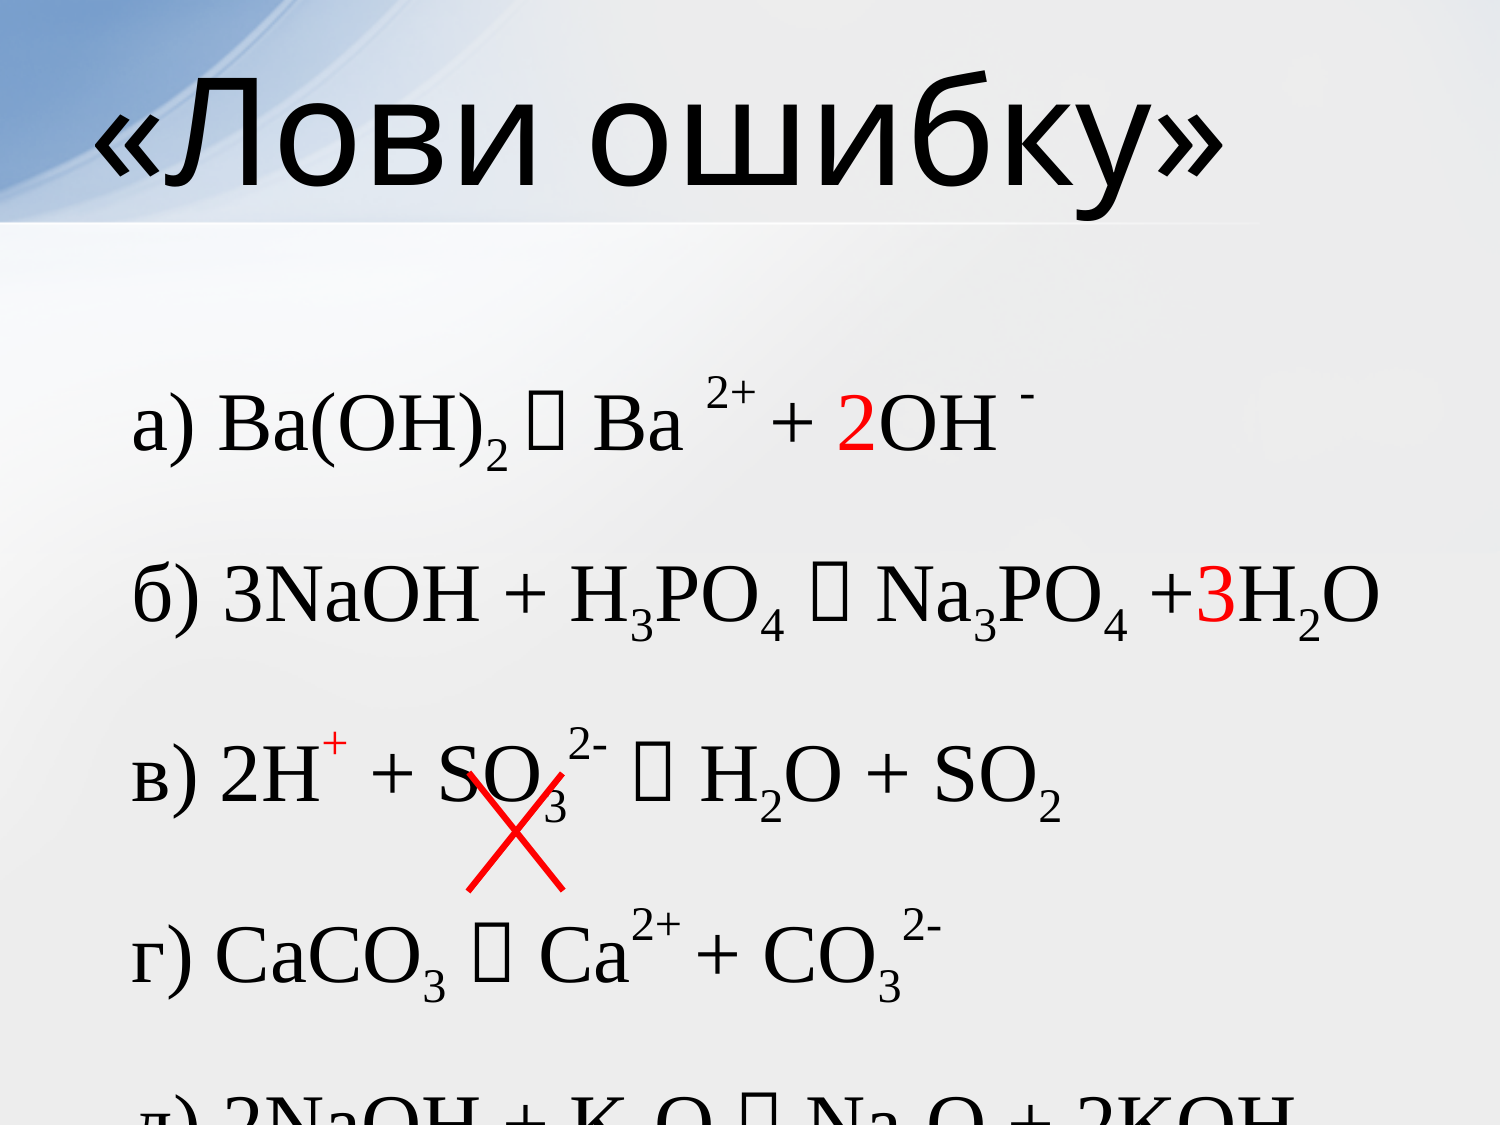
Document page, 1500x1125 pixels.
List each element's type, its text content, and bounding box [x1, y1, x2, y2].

title «Лови ошибку» [75, 58, 1425, 223]
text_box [467, 771, 564, 892]
picture [0, 0, 1500, 1125]
text_box а) Ba(OH)2  Ba 2+ + 2OH - б) 3NaOH + H3PO4  Na3PO4 +3H2O в) 2H+ + SO32-  H2O + SO2 г) CaCO3  Ca2+ + CO32- д) 2NaOH + K2O  Na2O + 2KOH [117, 292, 1453, 1125]
